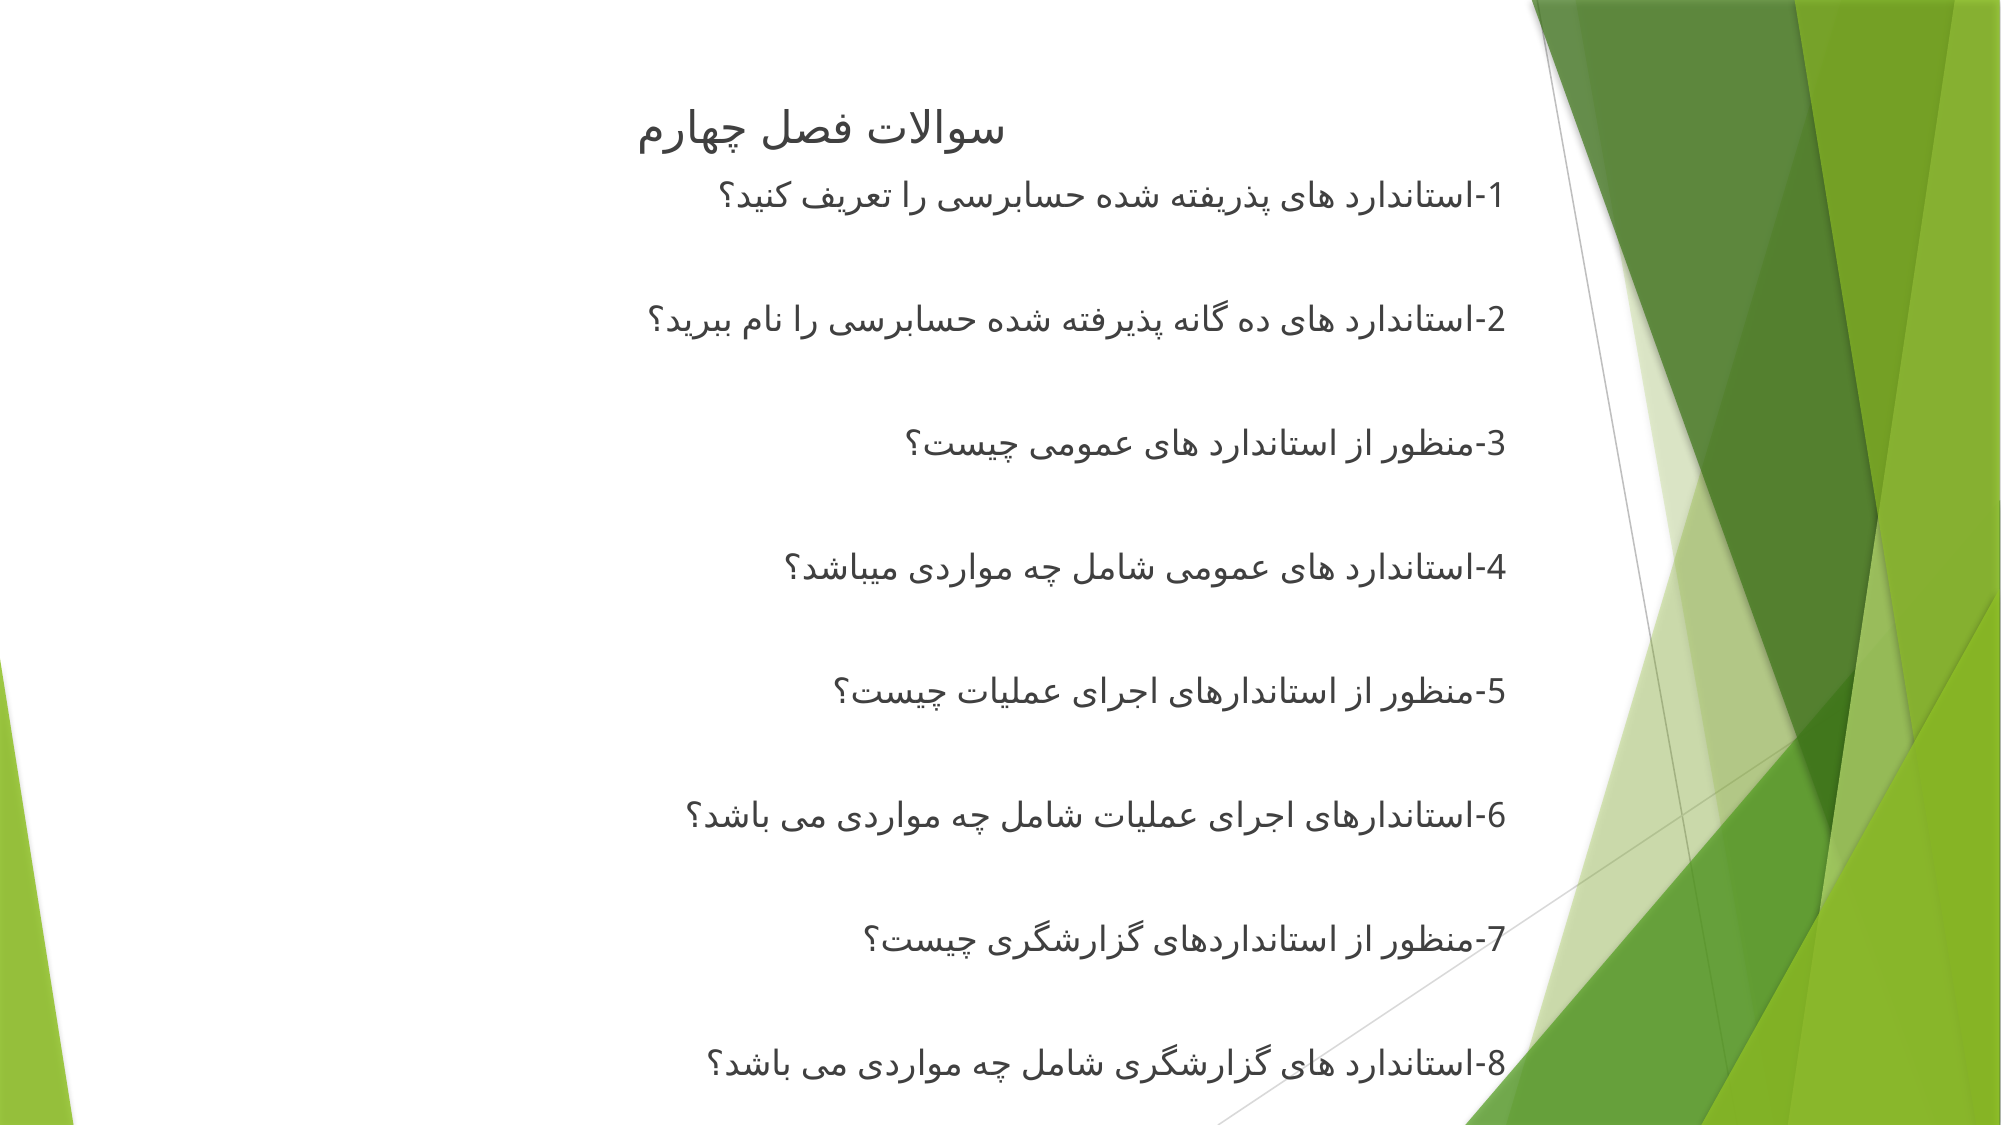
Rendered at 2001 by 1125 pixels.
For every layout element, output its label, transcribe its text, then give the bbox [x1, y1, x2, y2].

list سوالات فصل چهارم 1-استاندارد های پذریفته شده حسابرسی را تعریف کنید؟ 2-استاندارد های ده گانه پذیرفته شده حسابرسی را نام ببرید؟ 3-منظور از استاندارد های عمومی چیست؟ 4-استاندارد های عمومی شامل چه مواردی میباشد؟ 5-منظور از استاندارهای اجرای عملیات چیست؟ 6-استاندارهای اجرای عملیات شامل چه مواردی می باشد؟ 7-منظور از استانداردهای گزارشگری چیست؟ 8-استاندارد های گزارشگری شامل چه مواردی می باشد؟ [111, 26, 1522, 1095]
